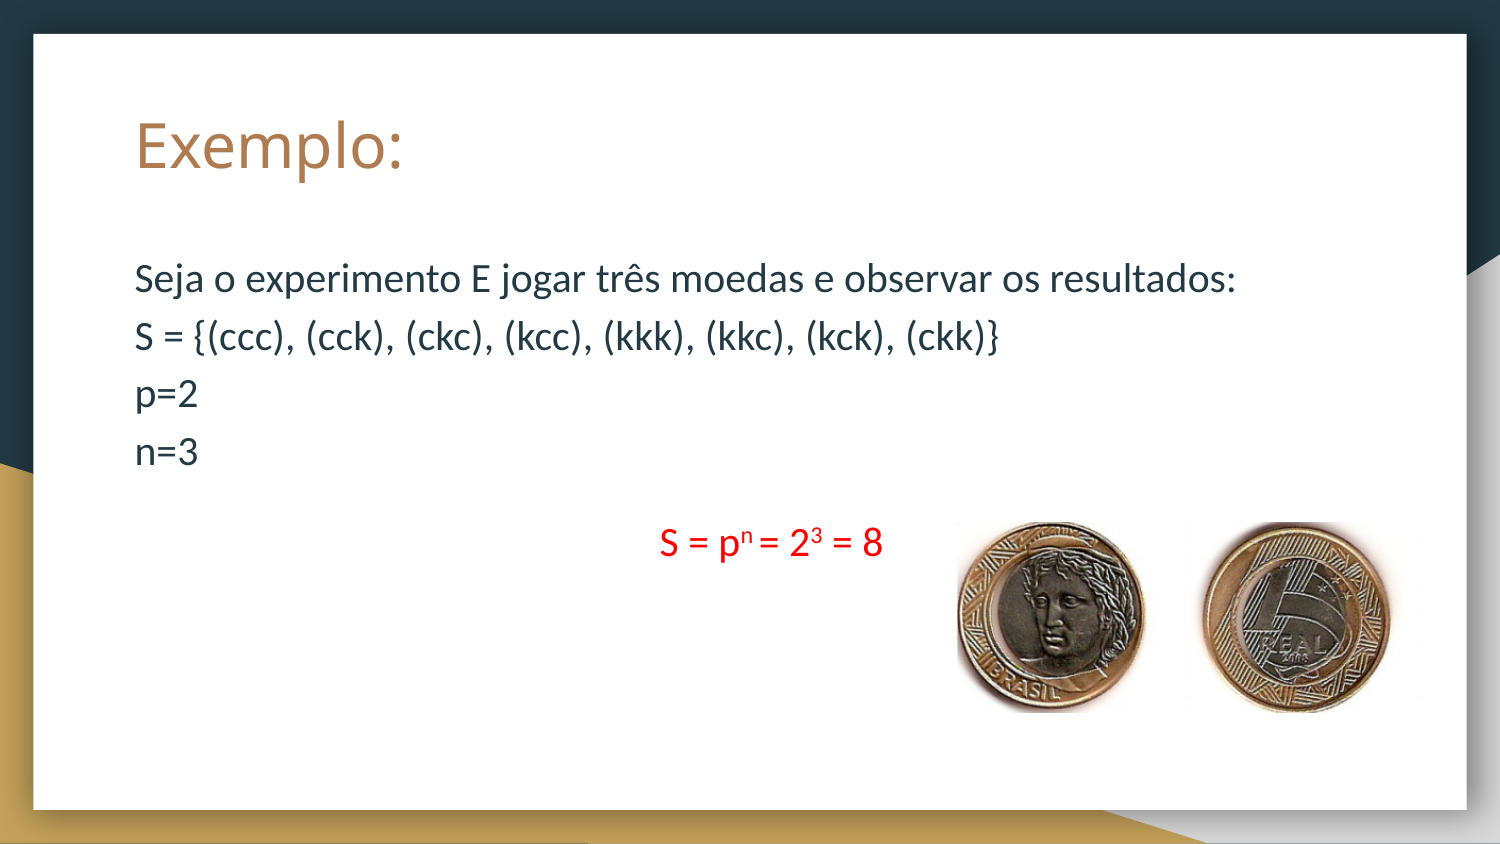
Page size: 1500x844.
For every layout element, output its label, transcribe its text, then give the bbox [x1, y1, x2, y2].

title Exemplo: [119, 91, 1381, 180]
picture [956, 522, 1427, 714]
list Seja o experimento E jogar três moedas e observar os resultados: S = {(ccc), (cck), (ckc), (kcc), (kkk), (kkc), (kck), (ckk)} p=2 n=3 S = pn = 23 = 8 [119, 228, 1403, 696]
